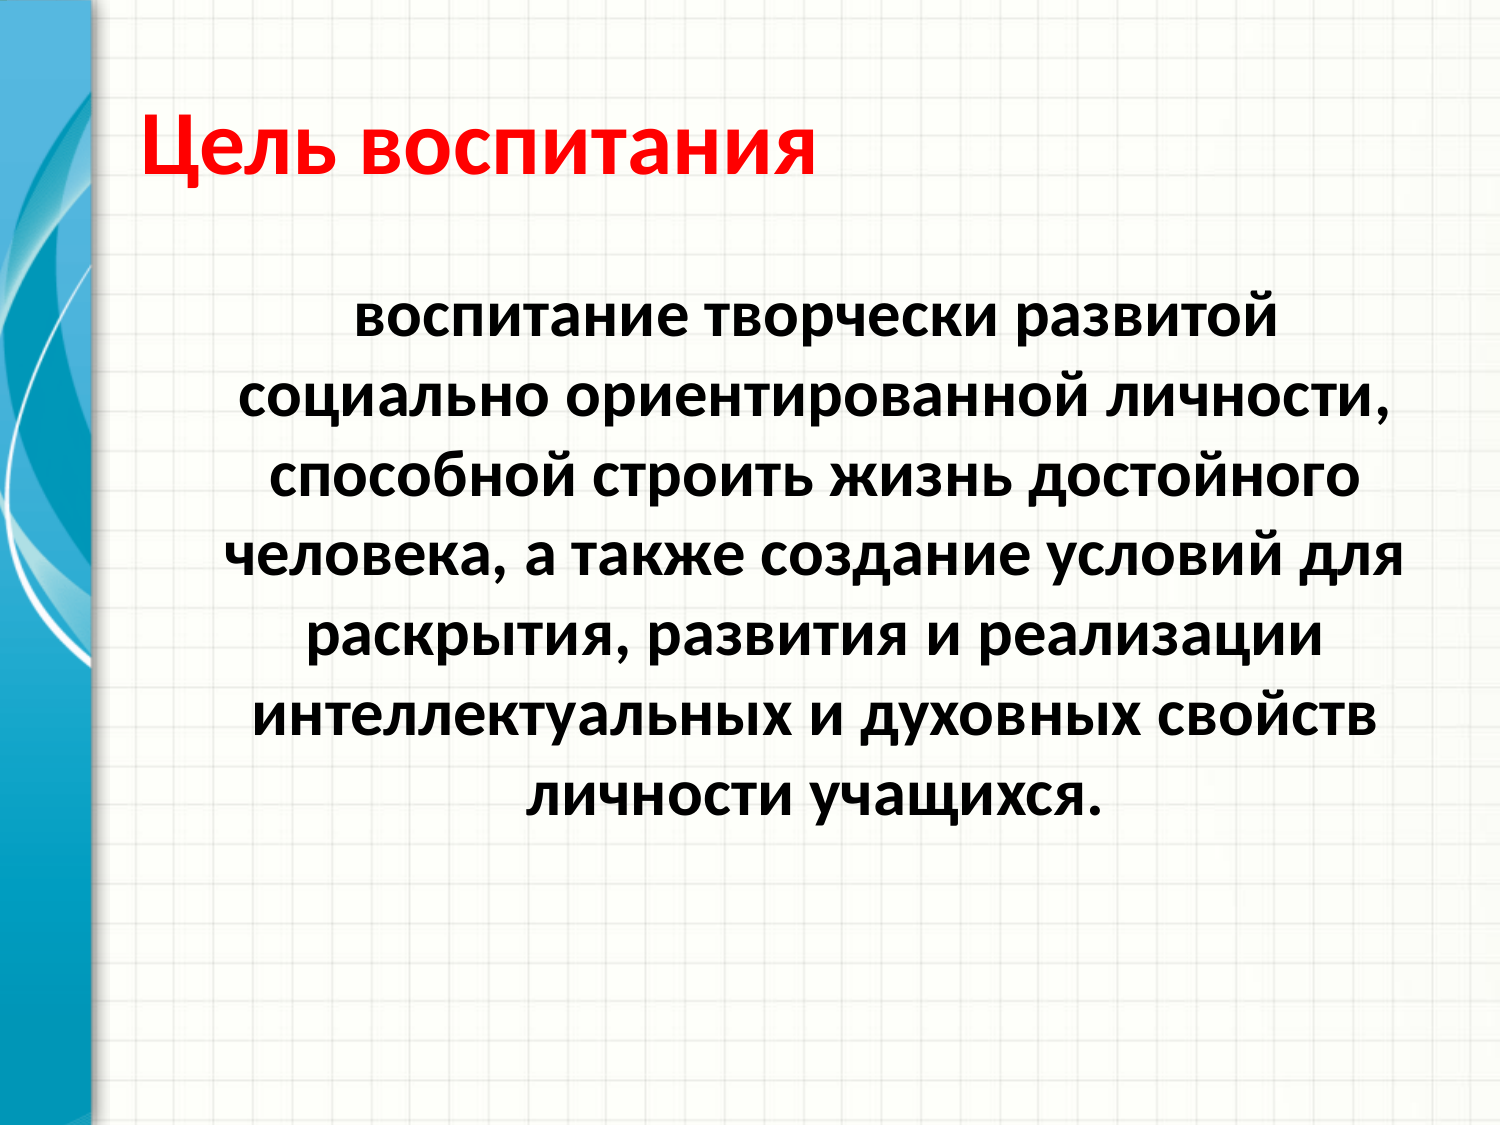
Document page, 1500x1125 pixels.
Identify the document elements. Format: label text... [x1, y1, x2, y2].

picture [0, 0, 1500, 1125]
list воспитание творчески развитой социально ориентированной личности, способной строить жизнь достойного человека, а также создание условий для раскрытия, развития и реализации интеллектуальных и духовных свойств личности учащихся. [125, 261, 1450, 967]
title Цель воспитания [125, 44, 1450, 232]
